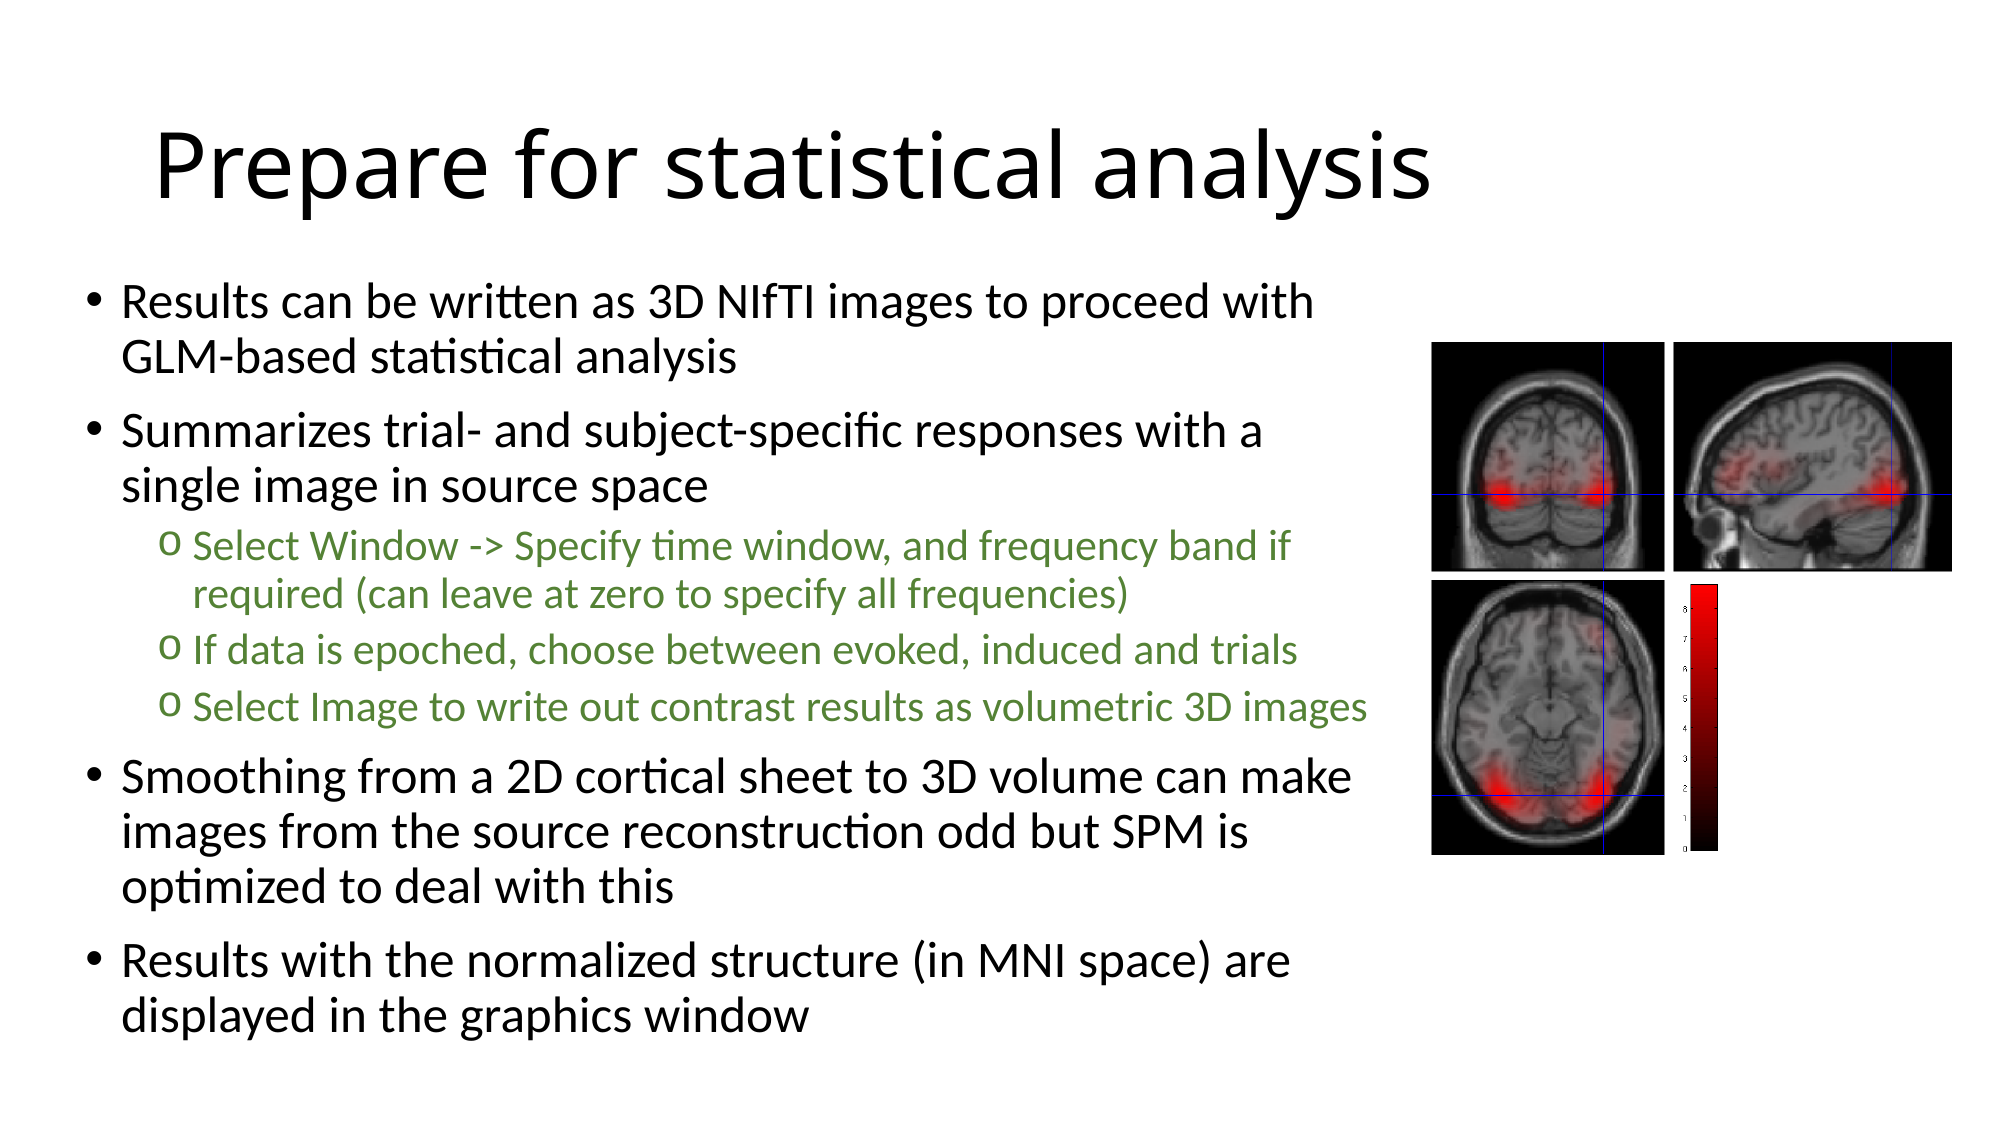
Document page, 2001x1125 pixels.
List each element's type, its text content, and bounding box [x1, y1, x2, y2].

picture [1426, 335, 1959, 863]
title Prepare for statistical analysis [137, 59, 1863, 278]
list Results can be written as 3D NIfTI images to proceed with GLM-based statistical analysis Summarizes trial- and subject-specific responses with a single image in source space Select Window -> Specify time window, and frequency band if required (can leave at zero to specify all frequencies) If data is epoched, choose between evoked, induced and trials Select Image to write out contrast results as volumetric 3D images Smoothing from a 2D cortical sheet to 3D volume can make images from the source reconstruction odd but SPM is optimized to deal with this Results with the normalized structure (in MNI space) are displayed in the graphics window [70, 266, 1395, 1066]
